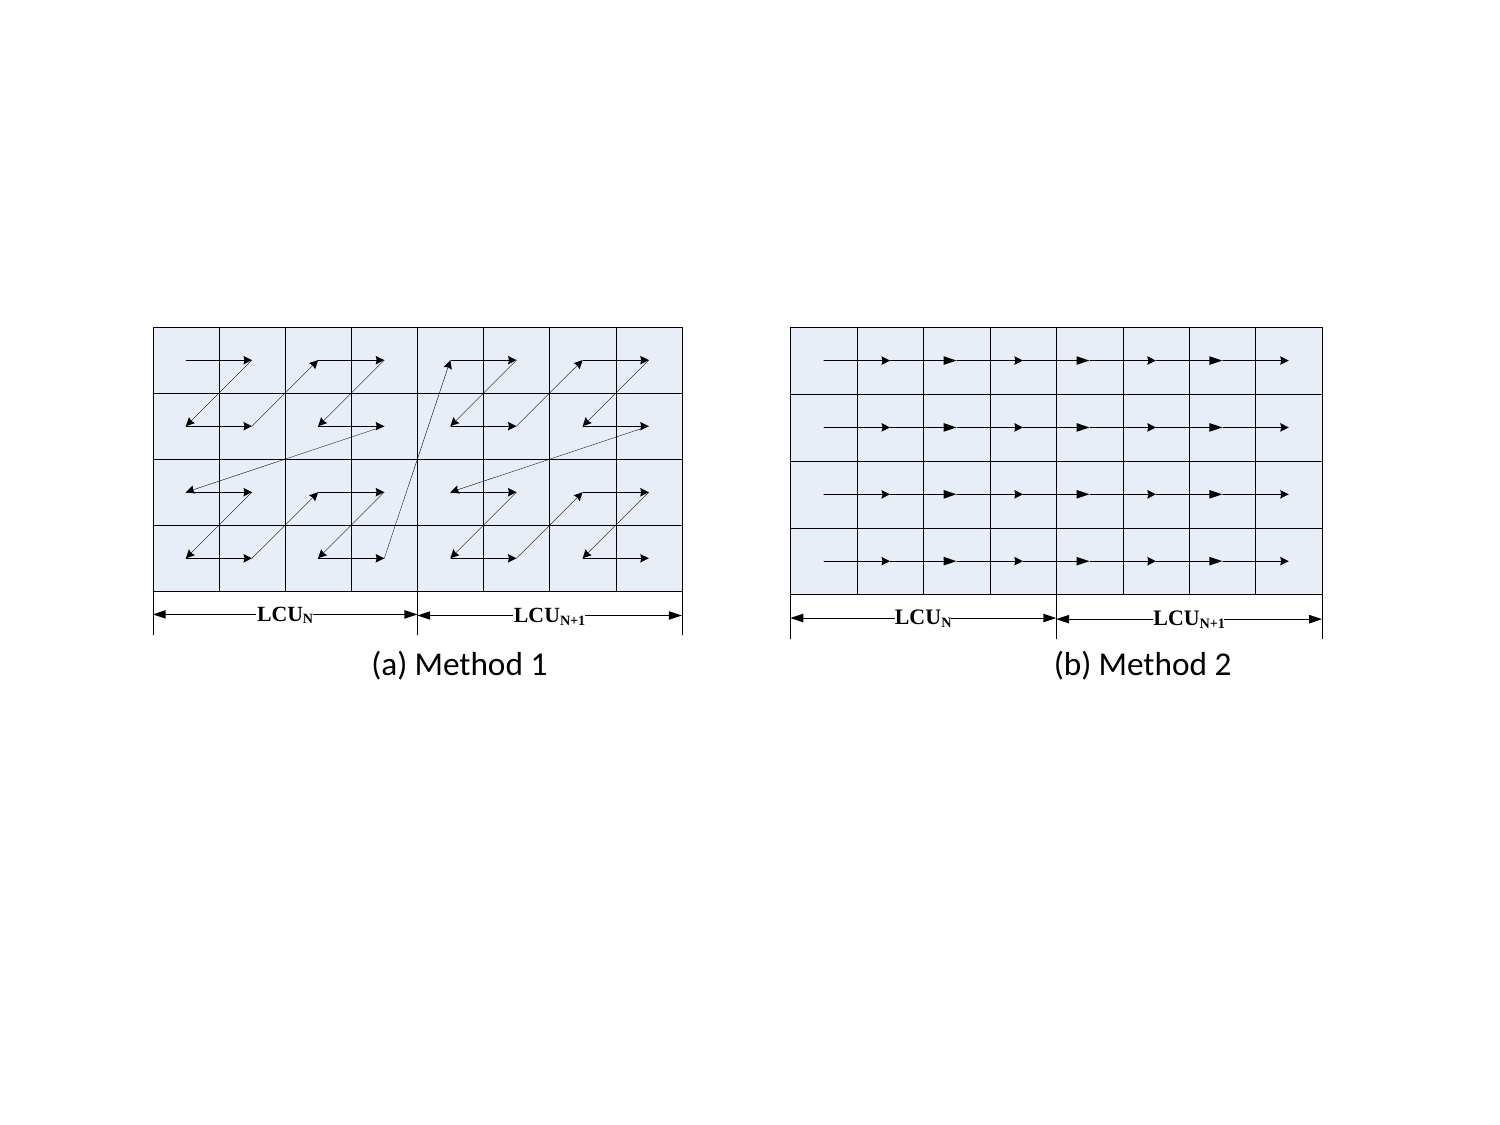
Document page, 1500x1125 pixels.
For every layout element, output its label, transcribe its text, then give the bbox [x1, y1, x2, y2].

list (a) Method 1 (b) Method 2 [75, 262, 1425, 1005]
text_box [137, 324, 698, 638]
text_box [774, 324, 1338, 642]
